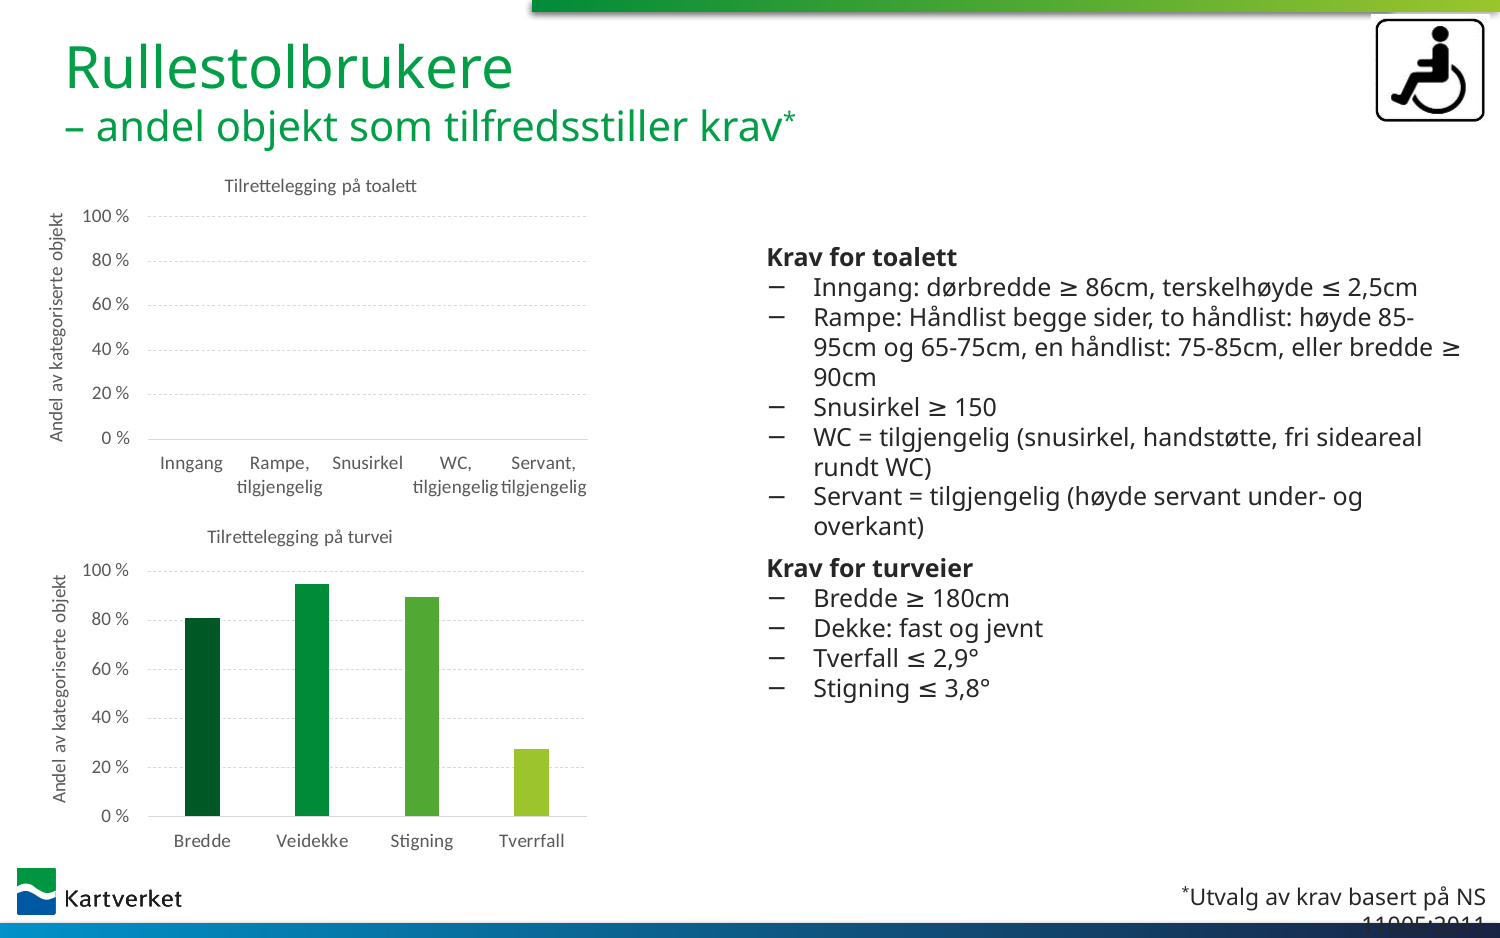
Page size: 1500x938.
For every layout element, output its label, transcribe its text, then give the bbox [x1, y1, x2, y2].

text_box Krav for toalett Inngang: dørbredde ≥ 86cm, terskelhøyde ≤ 2,5cm Rampe: Håndlist begge sider, to håndlist: høyde 85-95cm og 65-75cm, en håndlist: 75-85cm, eller bredde ≥ 90cm Snusirkel ≥ 150 WC = tilgjengelig (snusirkel, handstøtte, fri sideareal rundt WC) Servant = tilgjengelig (høyde servant under- og overkant) [751, 234, 1483, 545]
picture [1371, 13, 1491, 127]
text_box Krav for turveier Bredde ≥ 180cm Dekke: fast og jevnt Tverfall ≤ 2,9° Stigning ≤ 3,8° [751, 545, 1483, 710]
picture [41, 166, 599, 505]
text_box *Utvalg av krav basert på NS 11005:2011 [1068, 873, 1500, 938]
picture [41, 520, 598, 859]
text_box Rullestolbrukere – andel objekt som tilfredsstiller krav* [49, 14, 1431, 158]
